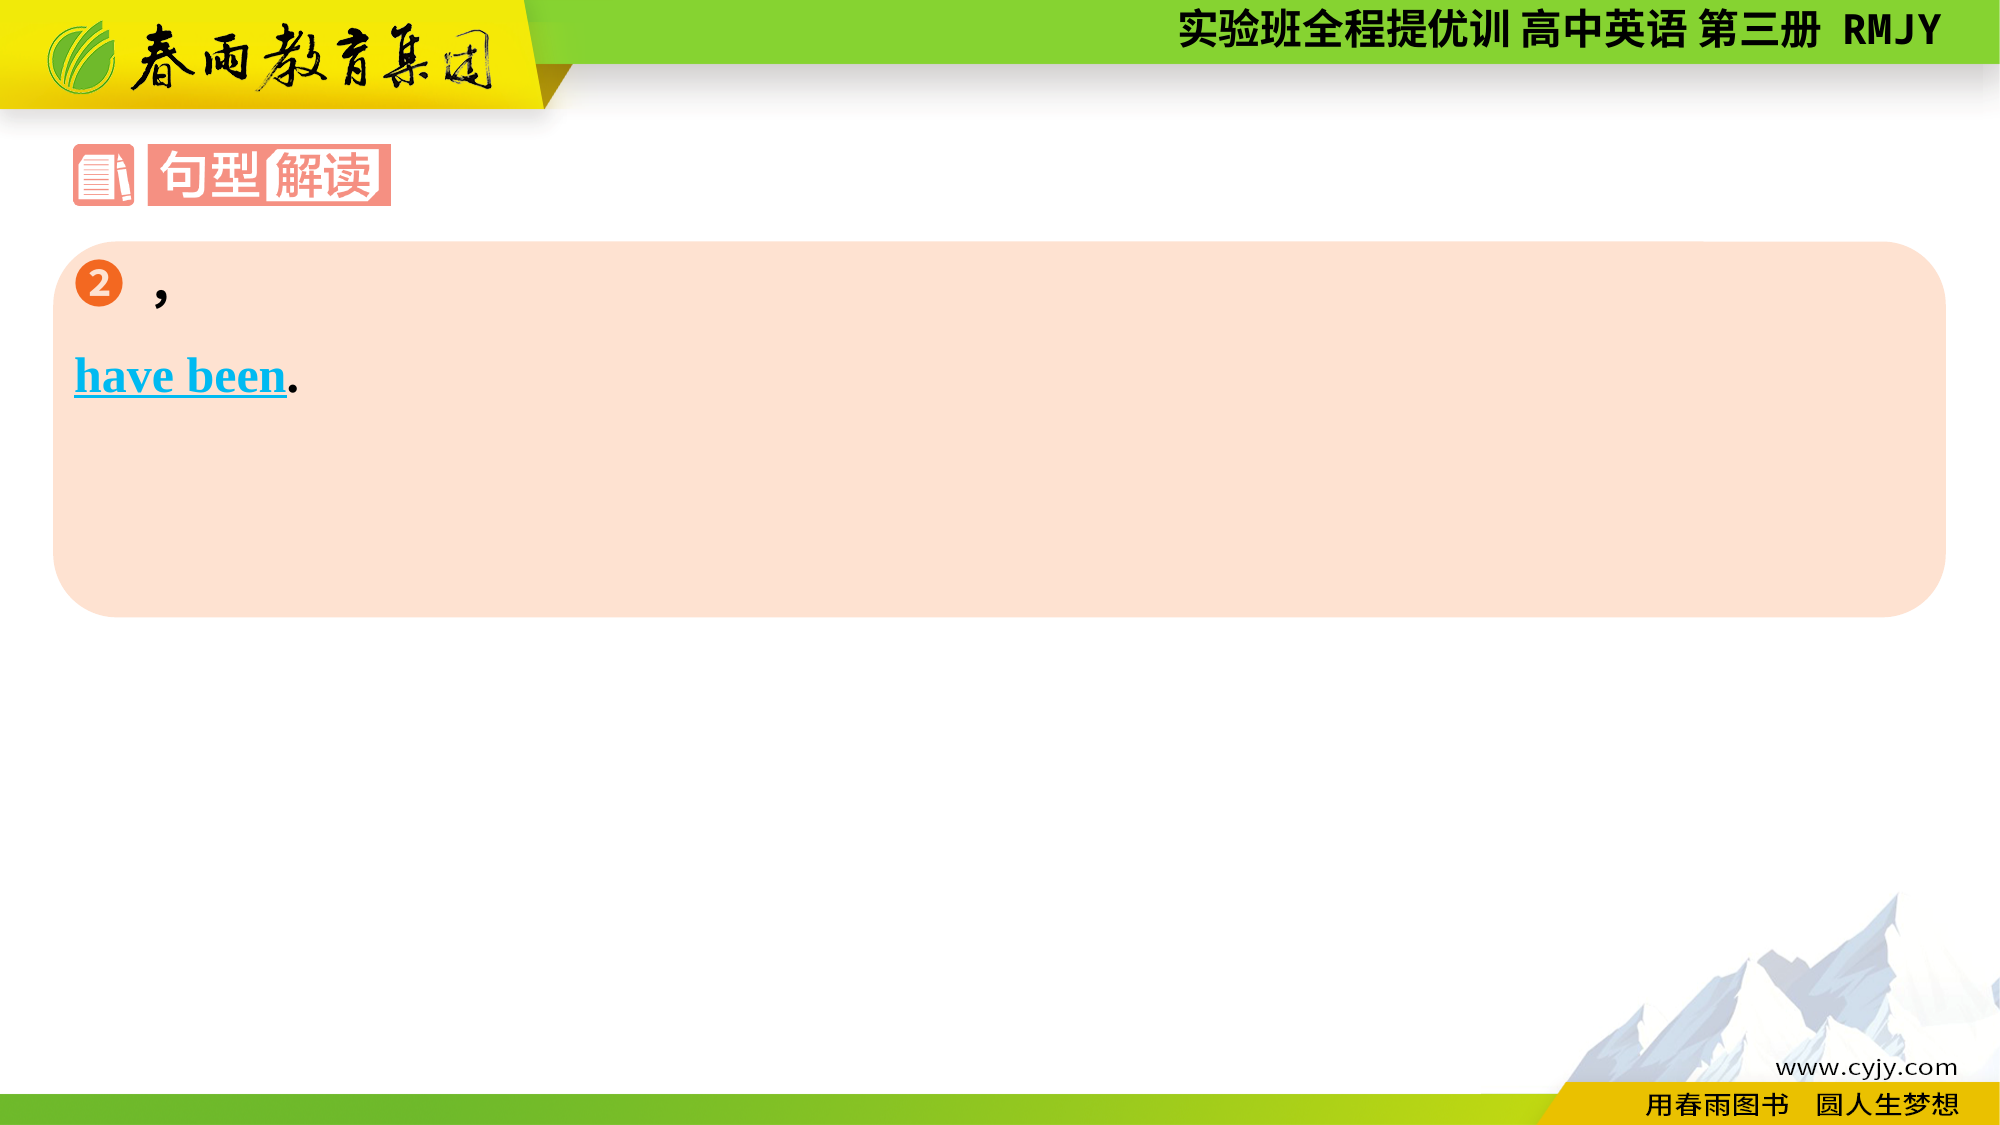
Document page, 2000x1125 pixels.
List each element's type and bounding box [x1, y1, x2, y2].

picture [0, 0, 2000, 1125]
text_box [54, 243, 1945, 616]
